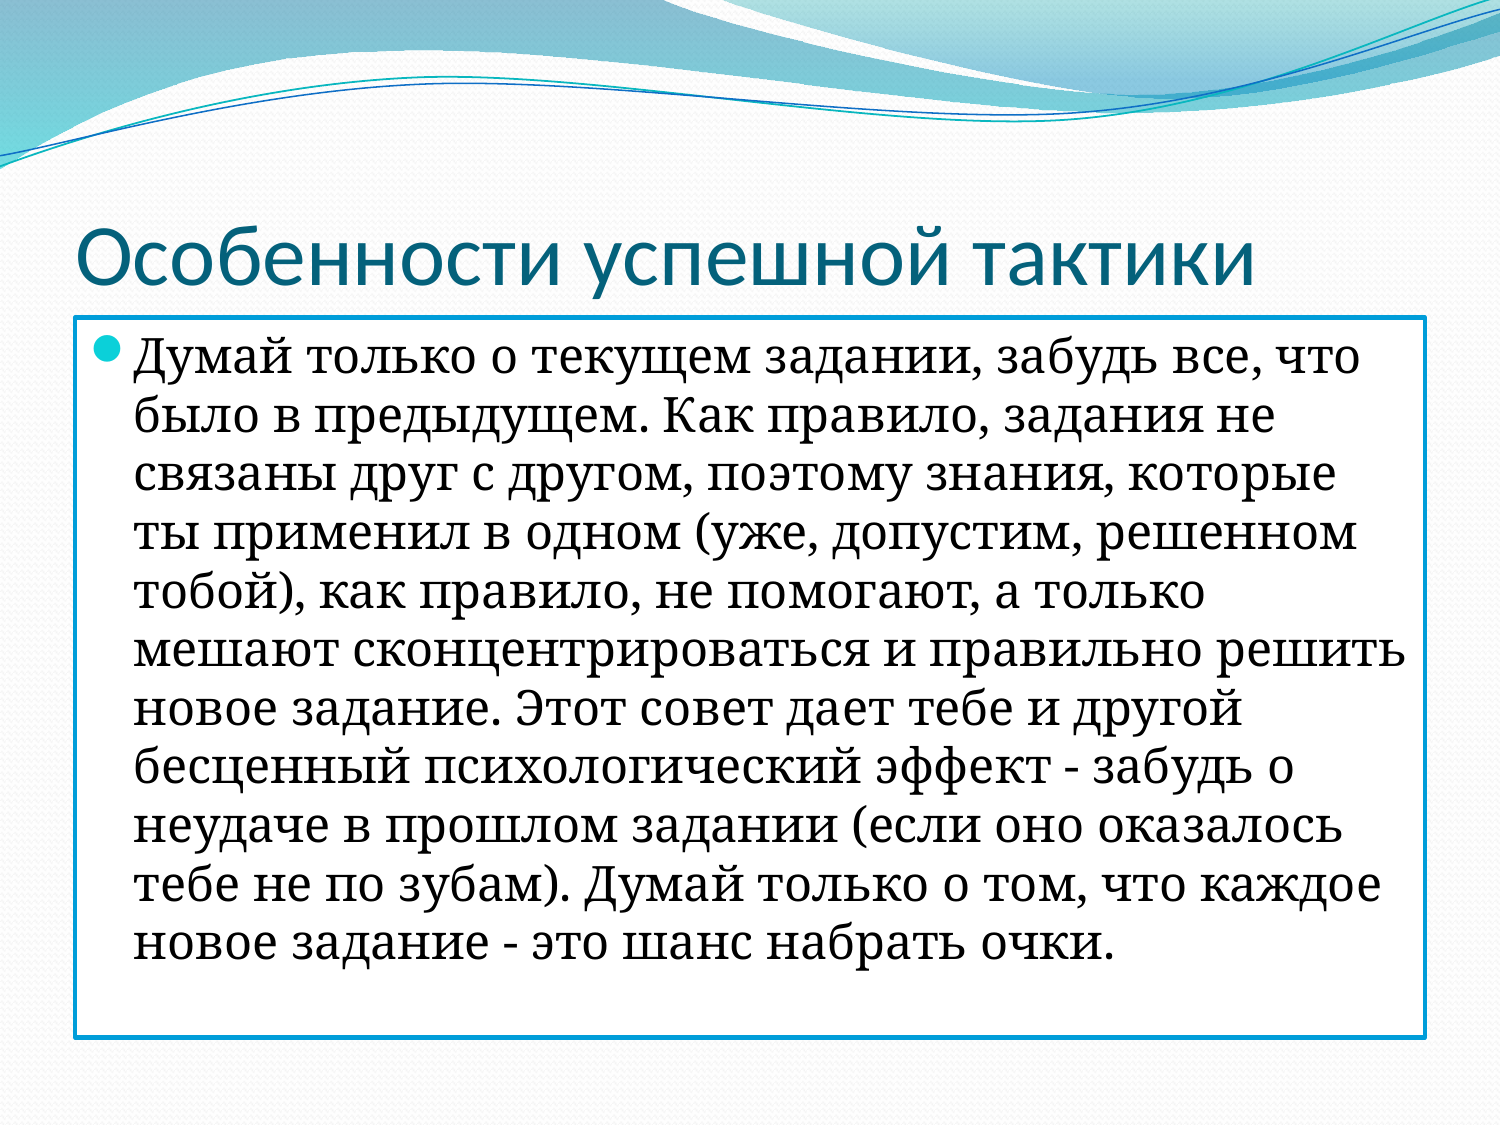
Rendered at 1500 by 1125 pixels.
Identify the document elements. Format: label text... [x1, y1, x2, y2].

list Думай только о текущем задании, забудь все, что было в предыдущем. Как правило, задания не связаны друг с другом, поэтому знания, которые ты применил в одном (уже, допустим, решенном тобой), как правило, не помогают, а только мешают сконцентрироваться и правильно решить новое задание. Этот совет дает тебе и другой бесценный психологический эффект - забудь о неудаче в прошлом задании (если оно оказалось тебе не по зубам). Думай только о том, что каждое новое задание - это шанс набрать очки. [73, 315, 1427, 1040]
title Особенности успешной тактики [75, 115, 1425, 303]
